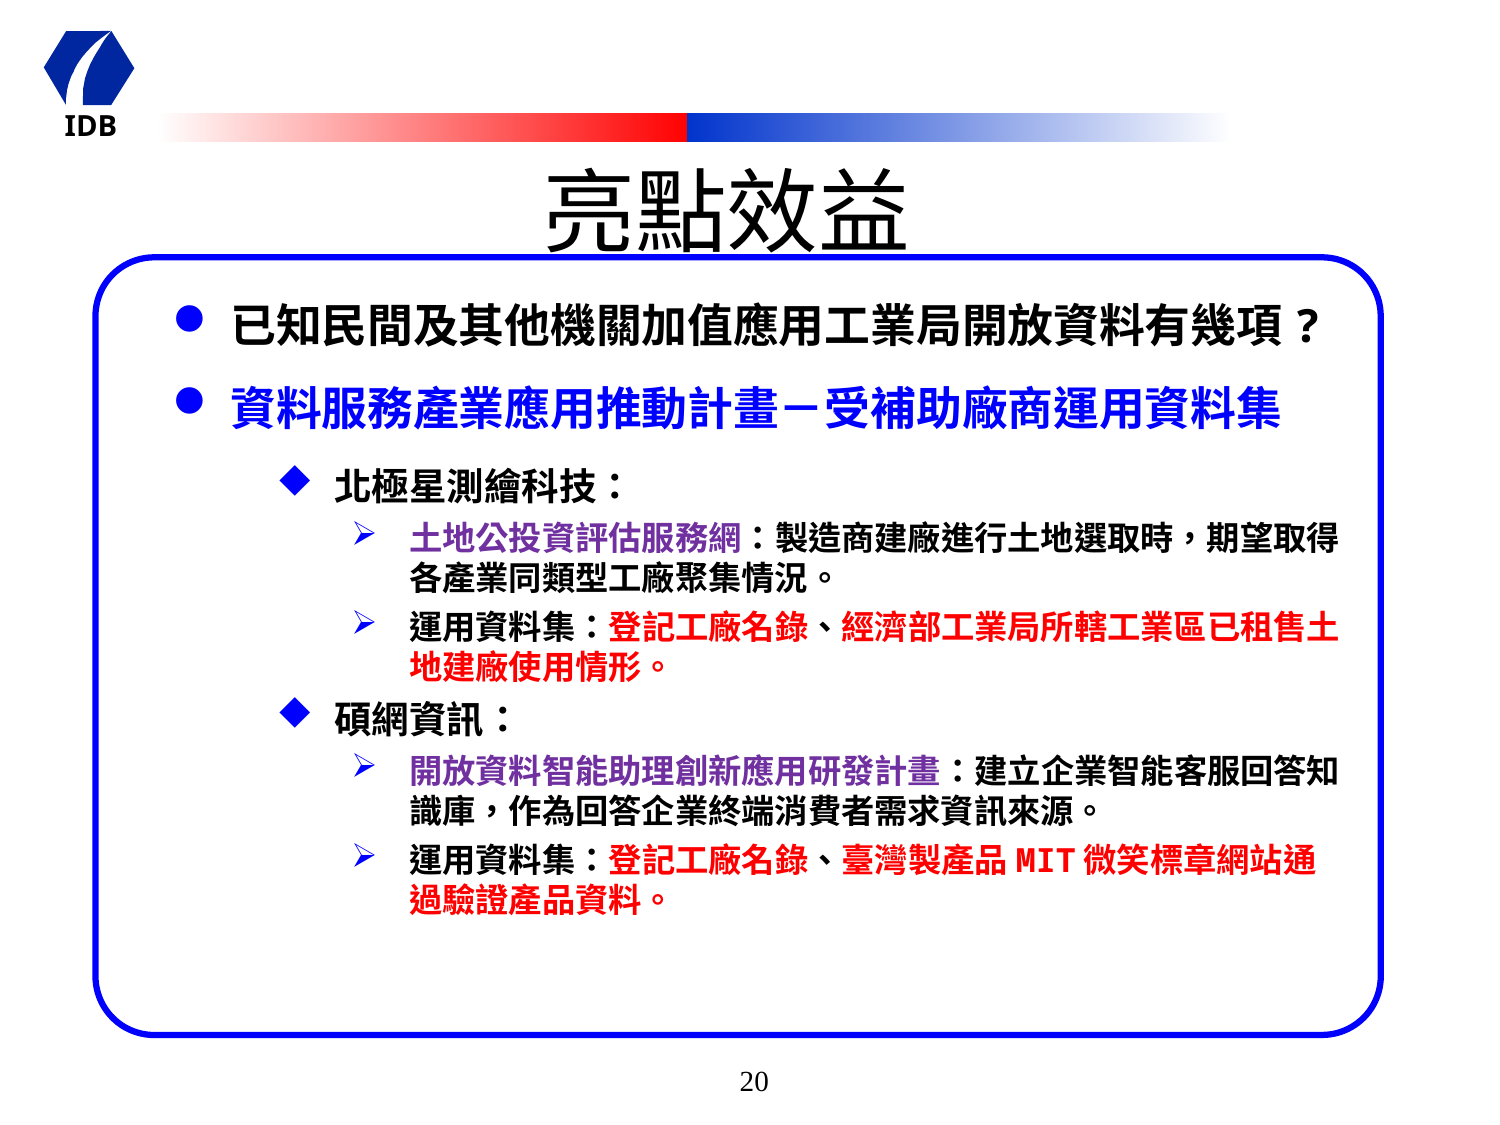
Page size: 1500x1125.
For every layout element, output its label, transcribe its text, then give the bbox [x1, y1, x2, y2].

text_box 亮點效益 [528, 145, 981, 257]
text_box 20 [623, 1057, 886, 1103]
text_box 已知民間及其他機關加值應用工業局開放資料有幾項? 資料服務產業應用推動計畫－受補助廠商運用資料集 北極星測繪科技： 土地公投資評估服務網：製造商建廠進行土地選取時，期望取得各產業同類型工廠聚集情況。 運用資料集：登記工廠名錄、經濟部工業局所轄工業區已租售土地建廠使用情形。 碩網資訊： 開放資料智能助理創新應用研發計畫：建立企業智能客服回答知識庫，作為回答企業終端消費者需求資訊來源。 運用資料集：登記工廠名錄、臺灣製產品MIT微笑標章網站通過驗證產品資料。 [95, 257, 1381, 1036]
